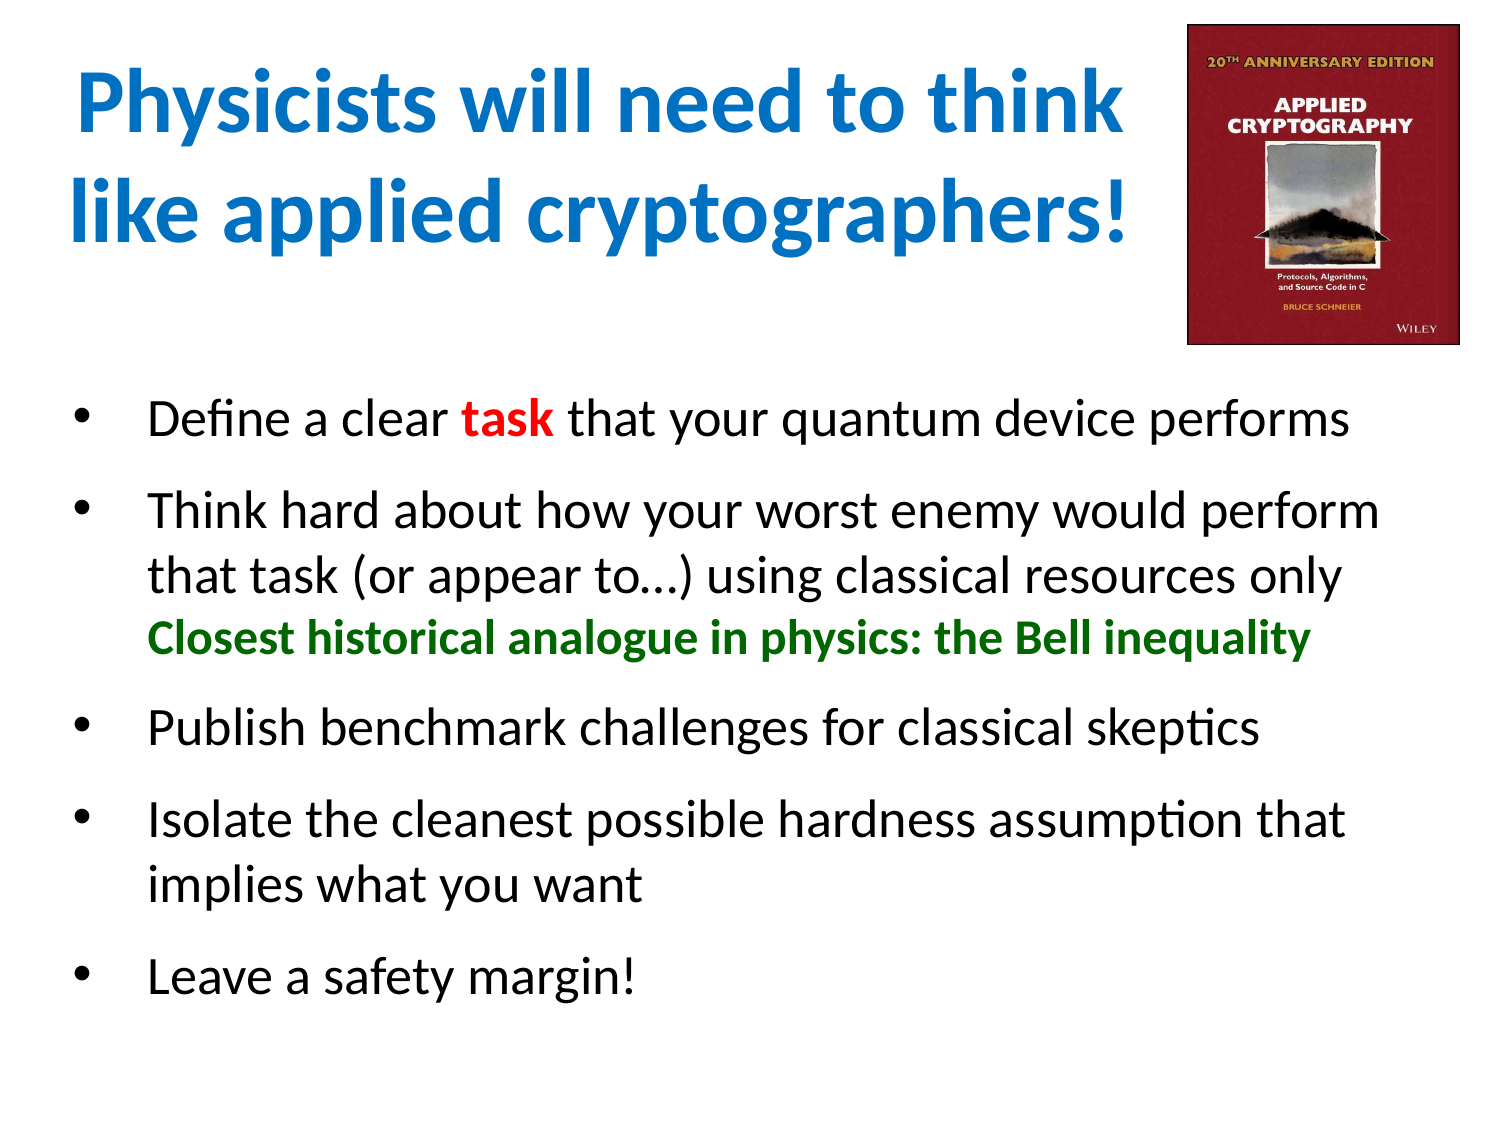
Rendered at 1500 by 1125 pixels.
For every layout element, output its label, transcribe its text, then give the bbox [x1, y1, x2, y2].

text_box Define a clear task that your quantum device performs Think hard about how your worst enemy would perform that task (or appear to…) using classical resources only Closest historical analogue in physics: the Bell inequality Publish benchmark challenges for classical skeptics Isolate the cleanest possible hardness assumption that implies what you want Leave a safety margin! [57, 374, 1460, 1013]
picture [1187, 24, 1460, 346]
text_box Physicists will need to think like applied cryptographers! [5, 33, 1182, 269]
